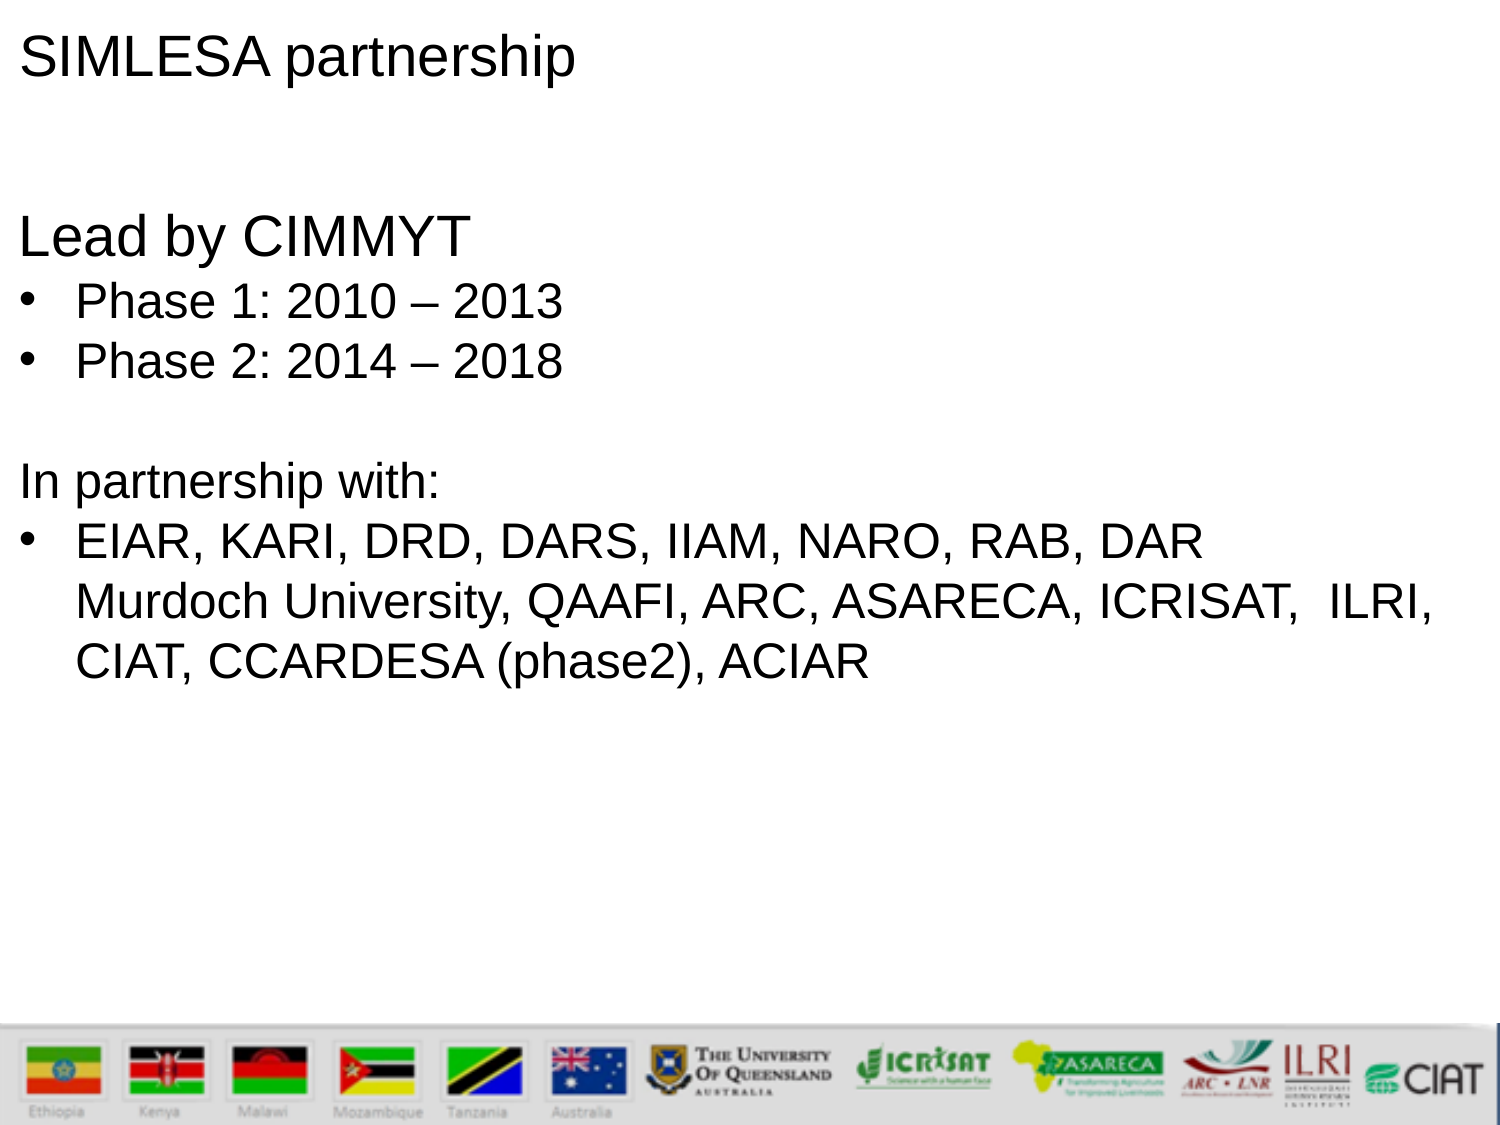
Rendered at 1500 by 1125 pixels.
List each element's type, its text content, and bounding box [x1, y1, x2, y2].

text_box [0, 191, 1500, 765]
text_box Lead by CIMMYT Phase 1: 2010 – 2013 Phase 2: 2014 – 2018 In partnership with: EIAR, KARI, DRD, DARS, IIAM, NARO, RAB, DAR Murdoch University, QAAFI, ARC, ASARECA, ICRISAT, ILRI, CIAT, CCARDESA (phase2), ACIAR [3, 190, 1484, 696]
text_box SIMLESA partnership [4, 10, 761, 96]
picture [0, 1023, 1500, 1125]
